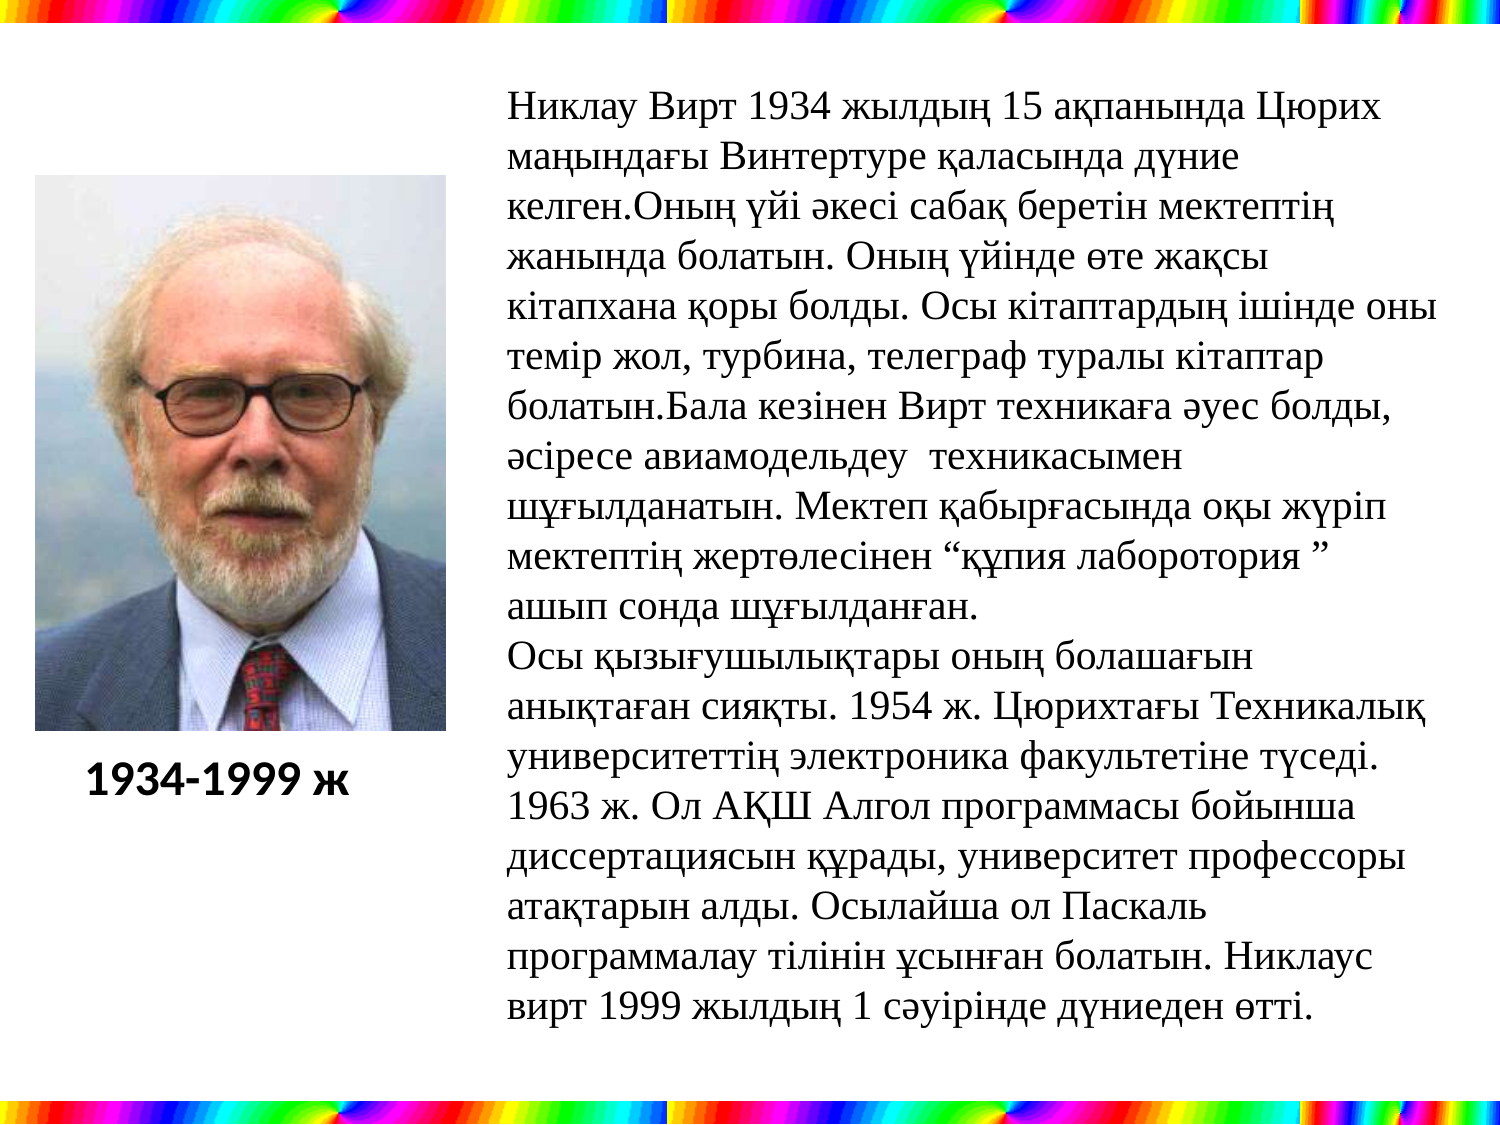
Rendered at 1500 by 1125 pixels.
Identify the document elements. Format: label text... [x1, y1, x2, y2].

picture [640, 1101, 877, 1125]
picture [0, 1101, 210, 1125]
picture [1364, 0, 1486, 24]
picture [640, 0, 877, 23]
picture [1364, 1101, 1486, 1125]
picture [1490, 1101, 1500, 1125]
text_box Никлау Вирт 1934 жылдың 15 ақпанында Цюрих маңындағы Винтертуре қаласында дүние келген.Оның үйі әкесі сабақ беретін мектептің жанында болатын. Оның үйінде өте жақсы кітапхана қоры болды. Осы кітаптардың ішінде оны темір жол, турбина, телеграф туралы кітаптар болатын.Бала кезінен Вирт техникаға әуес болды, әсіресе авиамодельдеу техникасымен шұғылданатын. Мектеп қабырғасында оқы жүріп мектептің жертөлесінен “құпия лаборотория ” ашып сонда шұғылданған. Осы қызығушылықтары оның болашағын анықтаған сияқты. 1954 ж. Цюрихтағы Техникалық университеттің электроника факультетіне түседі. 1963 ж. Ол АҚШ Алгол программасы бойынша диссертациясын құрады, университет профессоры атақтарын алды. Осылайша ол Паскаль программалау тілінін ұсынған болатын. Никлаус вирт 1999 жылдың 1 сәуірінде дүниеден өтті. [492, 70, 1453, 1081]
text_box 1934-1999 ж [58, 739, 375, 813]
picture [882, 1101, 1361, 1125]
picture [215, 1101, 631, 1125]
picture [1490, 0, 1500, 24]
picture [34, 175, 446, 731]
picture [215, 0, 631, 23]
picture [882, 0, 1361, 24]
picture [0, 0, 210, 23]
